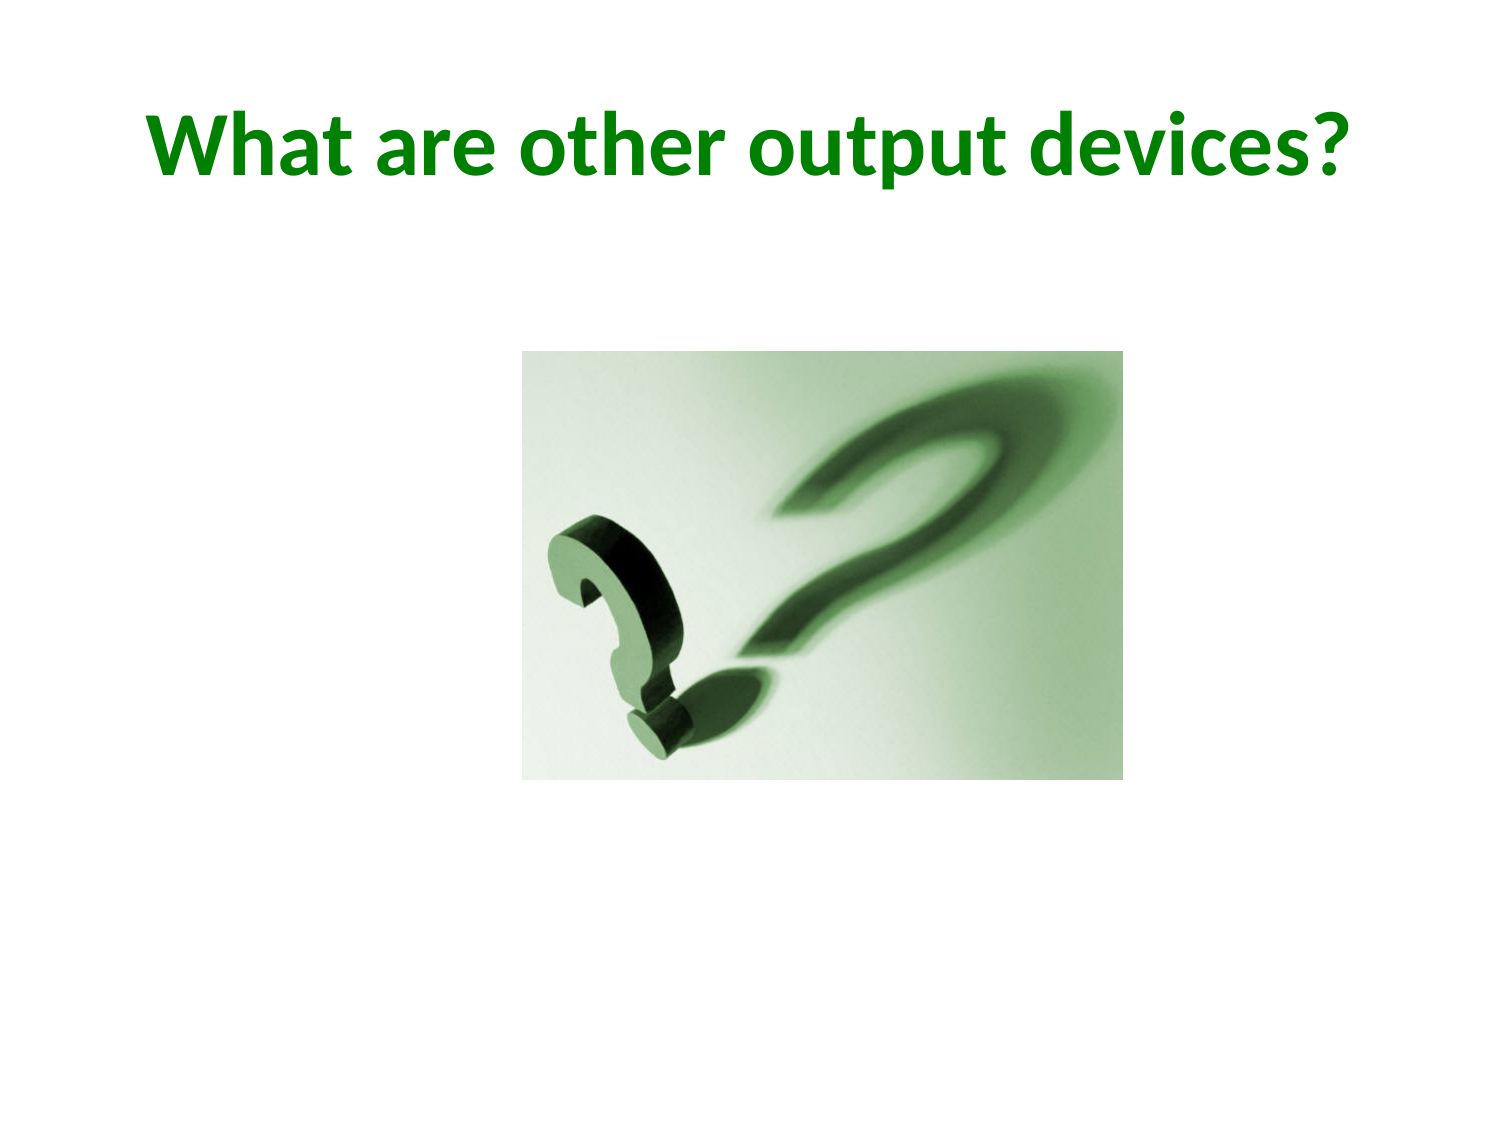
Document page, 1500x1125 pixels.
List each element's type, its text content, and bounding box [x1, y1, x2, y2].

title What are other output devices? [75, 45, 1425, 233]
picture [521, 351, 1123, 781]
